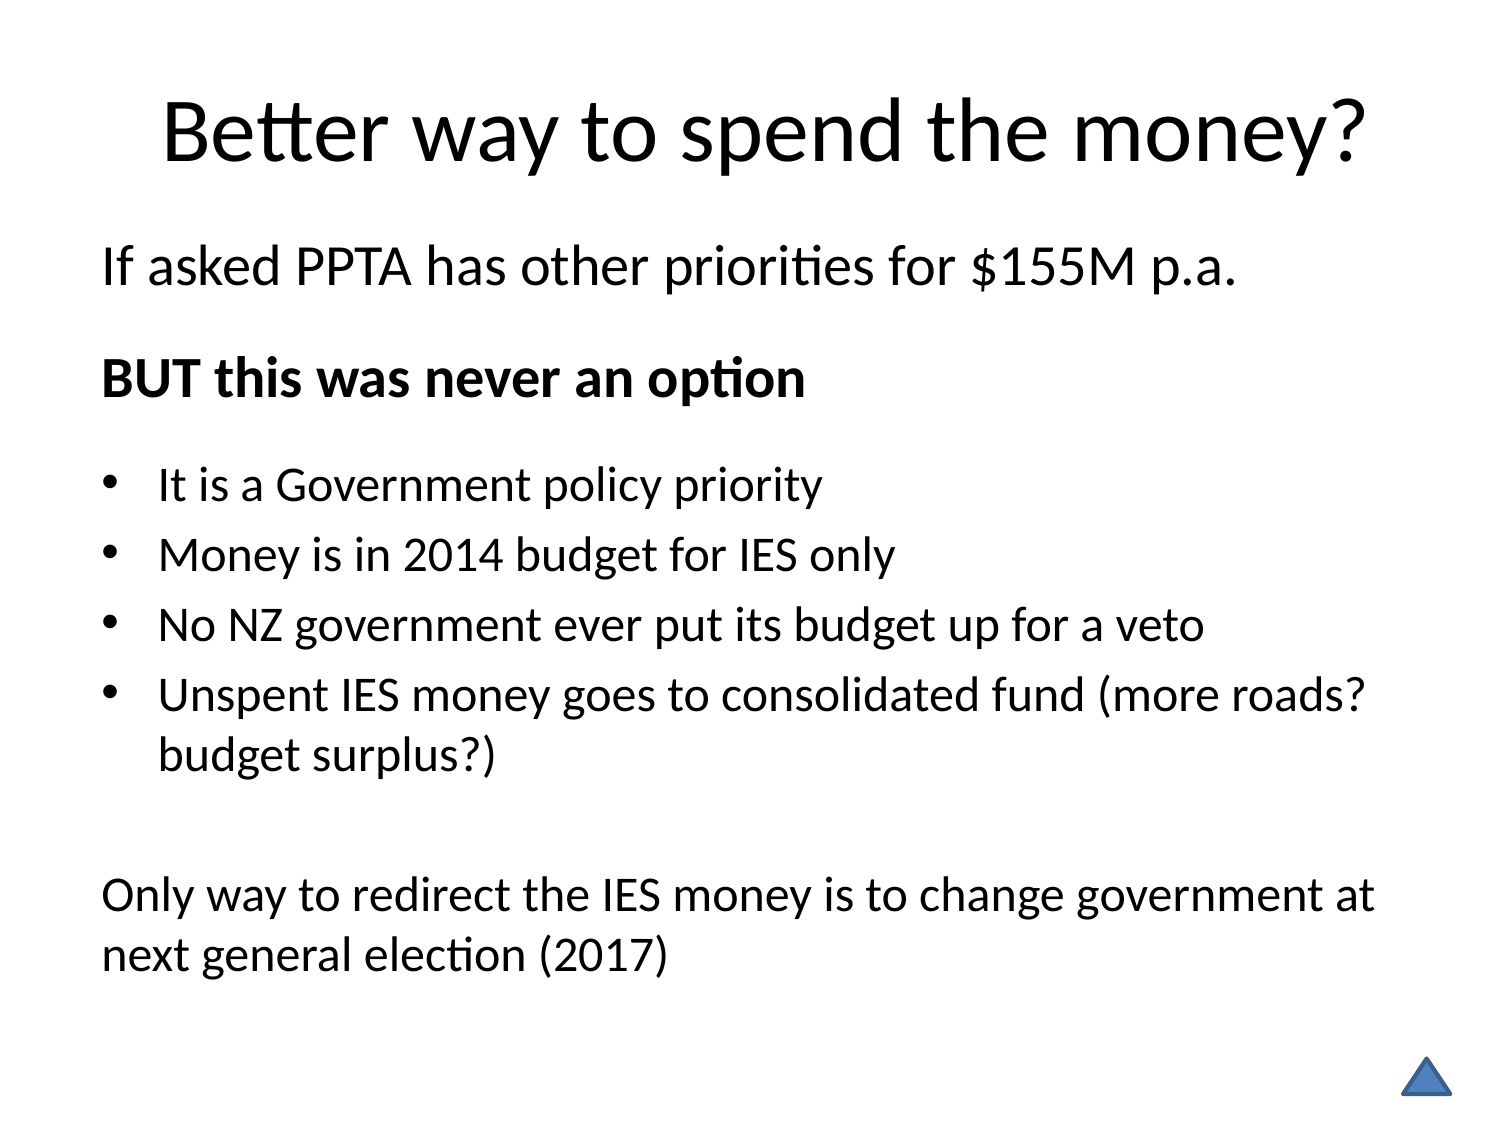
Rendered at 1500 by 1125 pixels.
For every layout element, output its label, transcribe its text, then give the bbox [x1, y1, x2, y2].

text_box [1401, 1056, 1453, 1097]
title Better way to spend the money? [91, 30, 1442, 219]
list If asked PPTA has other priorities for $155M p.a. BUT this was never an option It is a Government policy priority Money is in 2014 budget for IES only No NZ government ever put its budget up for a veto Unspent IES money goes to consolidated fund (more roads? budget surplus?) Only way to redirect the IES money is to change government at next general election (2017) [86, 219, 1437, 1024]
